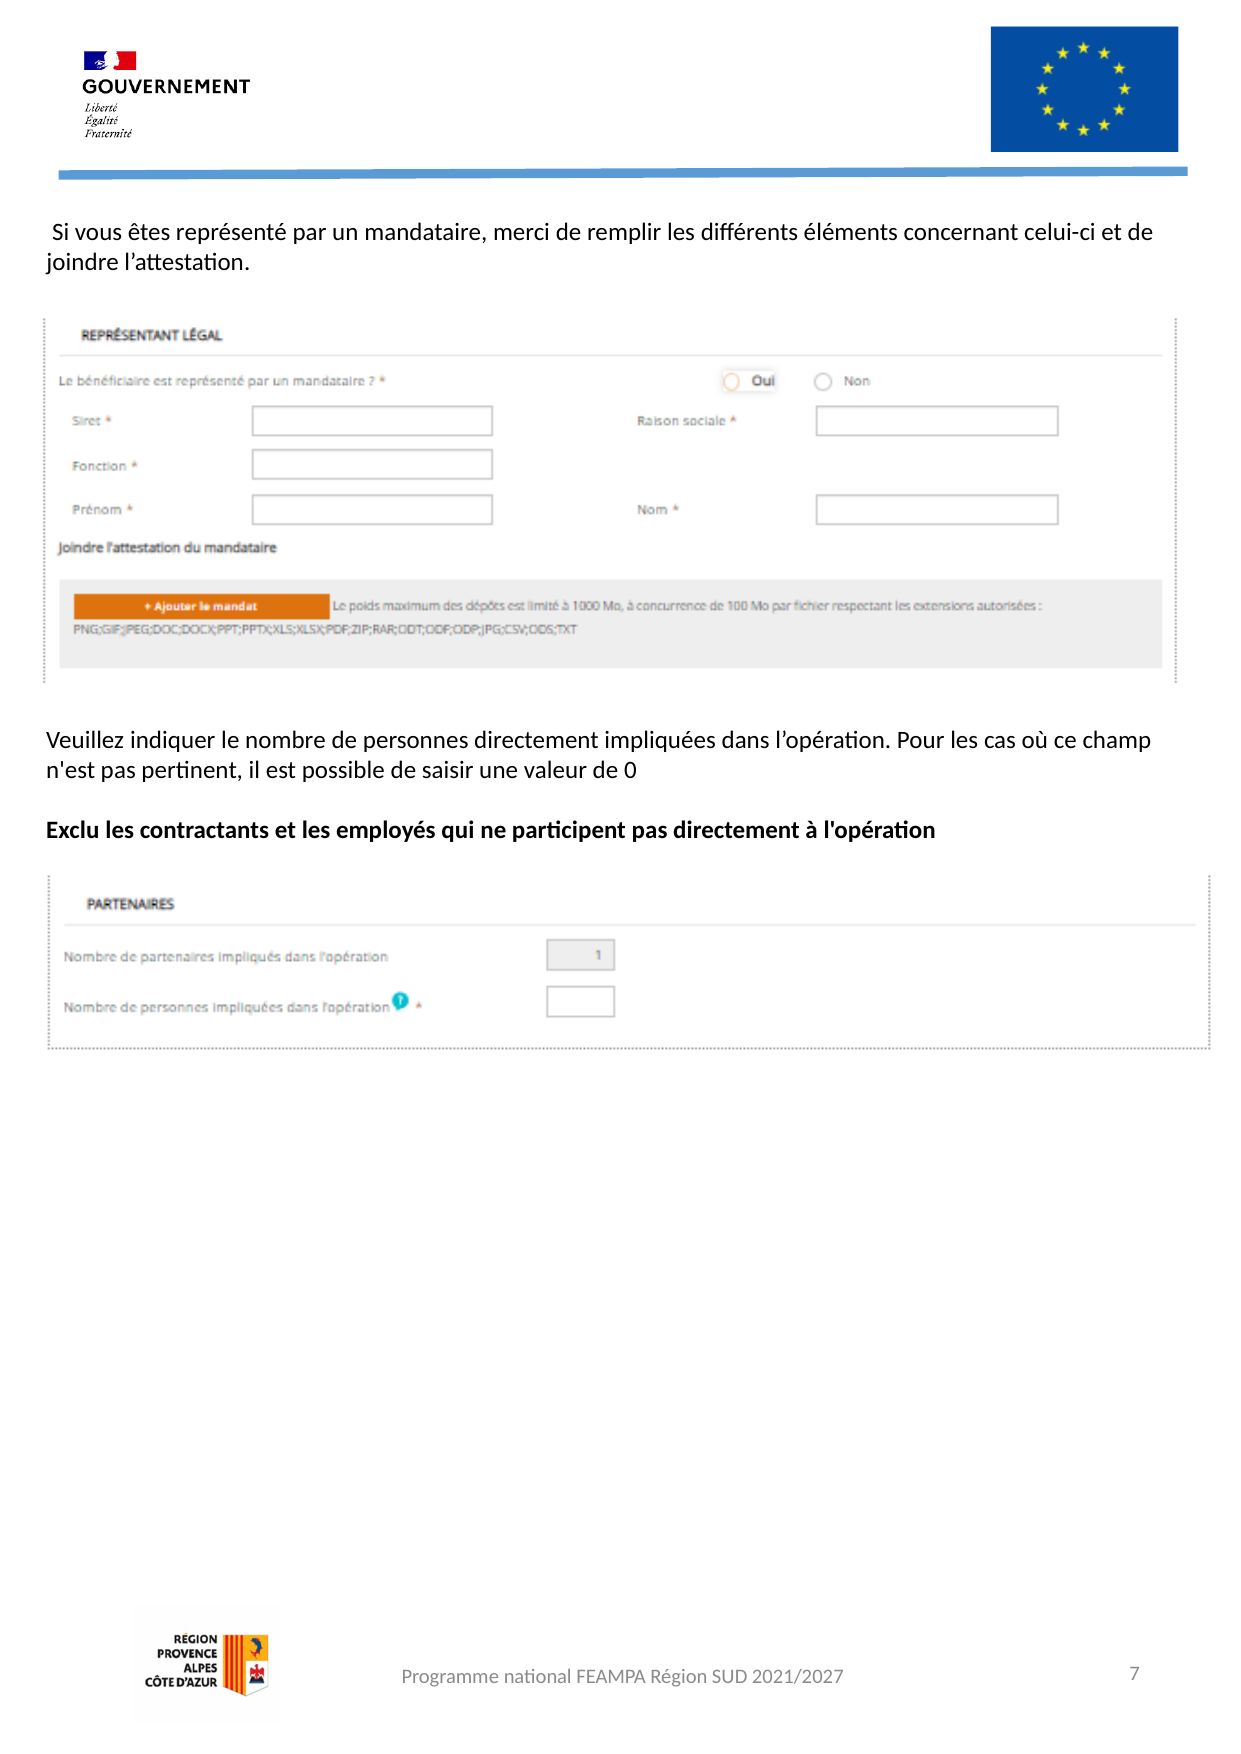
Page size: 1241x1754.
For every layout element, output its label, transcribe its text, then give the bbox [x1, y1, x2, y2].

slide_number 7 [875, 1625, 1155, 1719]
picture [13, 874, 1233, 1061]
picture [31, 316, 1188, 685]
text_box Veuillez indiquer le nombre de personnes directement impliquées dans l’opération. Pour les cas où ce champ n'est pas pertinent, il est possible de saisir une valeur de 0 Exclu les contractants et les employés qui ne participent pas directement à l'opération [31, 715, 1188, 851]
picture [990, 26, 1179, 152]
text_box Si vous êtes représenté par un mandataire, merci de remplir les différents éléments concernant celui-ci et de joindre l’attestation. [31, 208, 1188, 283]
picture [133, 1604, 280, 1723]
footer Programme national FEAMPA Région SUD 2021/2027 [280, 1628, 983, 1723]
picture [63, 32, 269, 156]
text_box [58, 171, 1188, 175]
